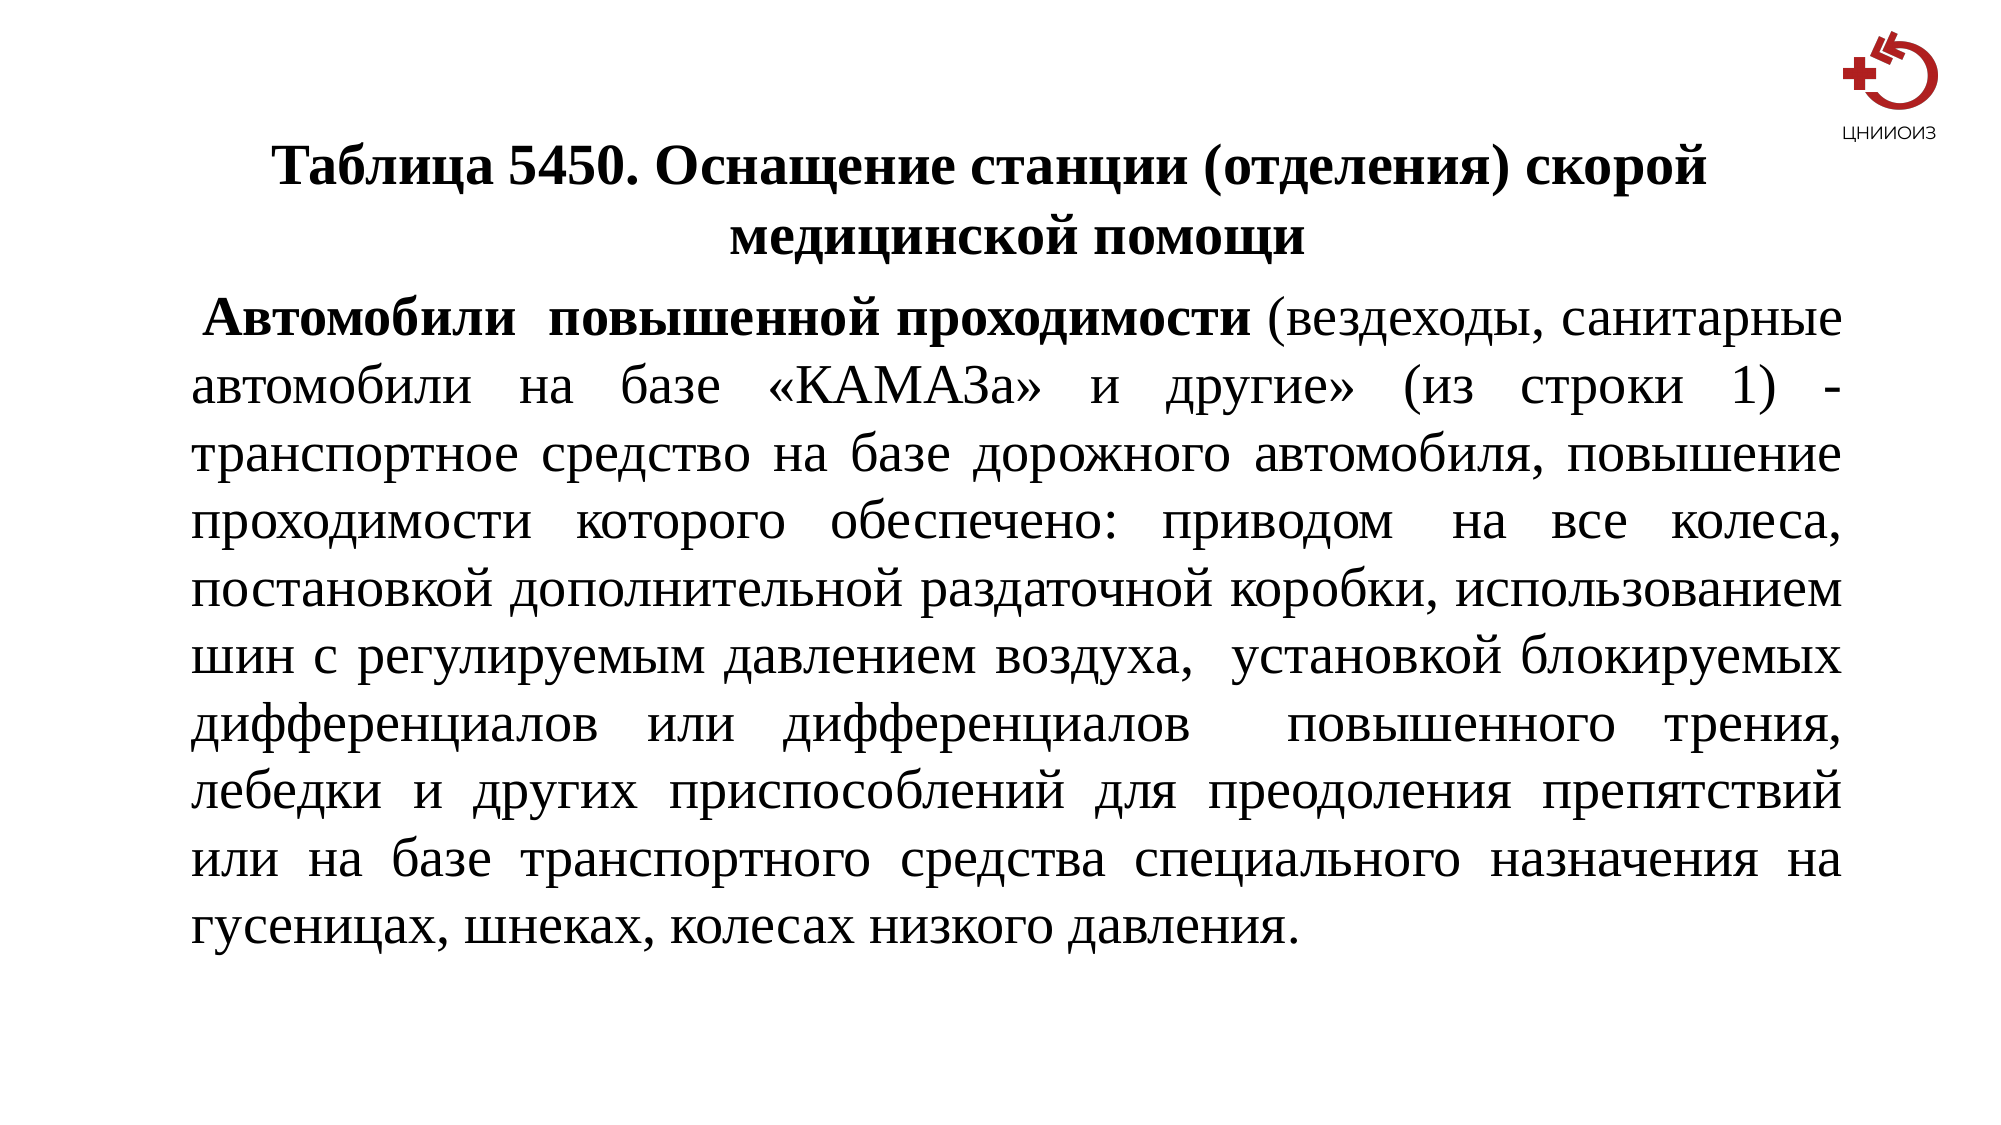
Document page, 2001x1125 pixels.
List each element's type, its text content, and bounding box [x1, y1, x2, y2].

picture [1843, 31, 1938, 142]
list Таблица 5450. Оснащение станции (отделения) скорой медицинской помощи Автомобили повышенной проходимости (вездеходы, санитарные автомобили на базе «КАМАЗа» и другие» (из строки 1) - транспортное средство на базе дорожного автомобиля, повышение проходимости которого обеспечено: приводом на все колеса, постановкой дополнительной раздаточной коробки, использованием шин с регулируемым давлением воздуха, установкой блокируемых дифференциалов или дифференциалов повышенного трения, лебедки и других приспособлений для преодоления препятствий или на базе транспортного средства специального назначения на гусеницах, шнеках, колесах низкого давления. [120, 118, 1859, 1125]
